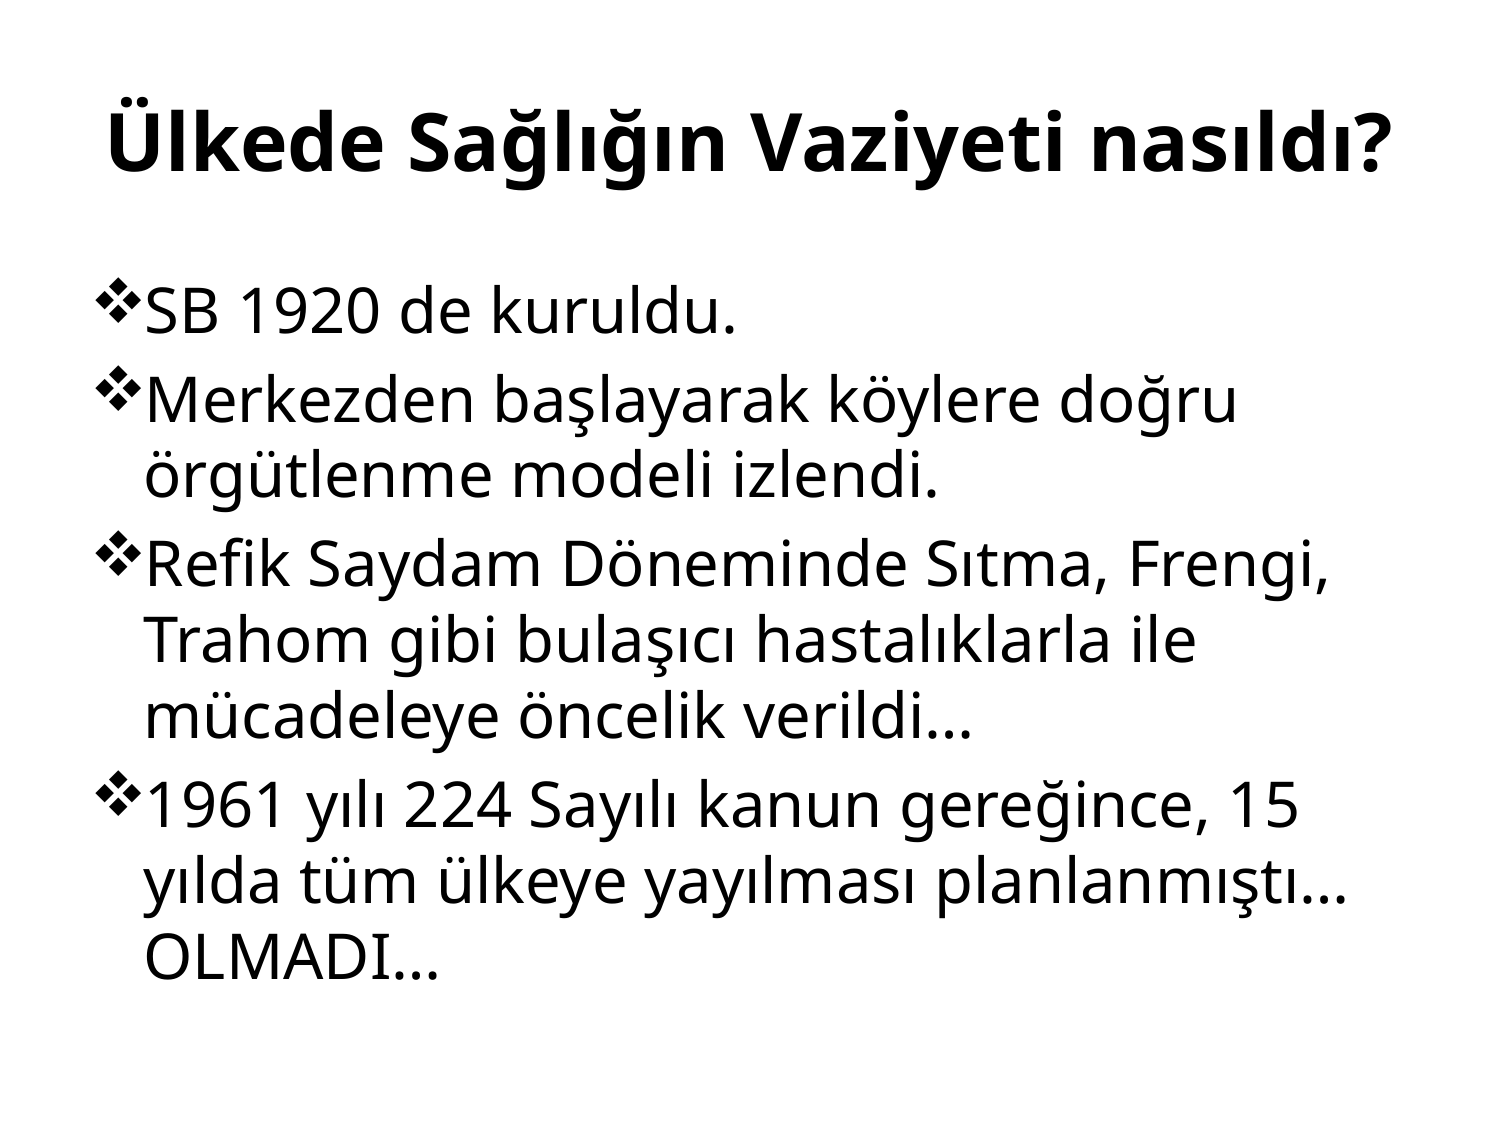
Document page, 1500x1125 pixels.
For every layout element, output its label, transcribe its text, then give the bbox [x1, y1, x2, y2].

title Ülkede Sağlığın Vaziyeti nasıldı? [75, 45, 1425, 233]
list SB 1920 de kuruldu. Merkezden başlayarak köylere doğru örgütlenme modeli izlendi. Refik Saydam Döneminde Sıtma, Frengi, Trahom gibi bulaşıcı hastalıklarla ile mücadeleye öncelik verildi… 1961 yılı 224 Sayılı kanun gereğince, 15 yılda tüm ülkeye yayılması planlanmıştı… OLMADI… [75, 262, 1425, 1005]
